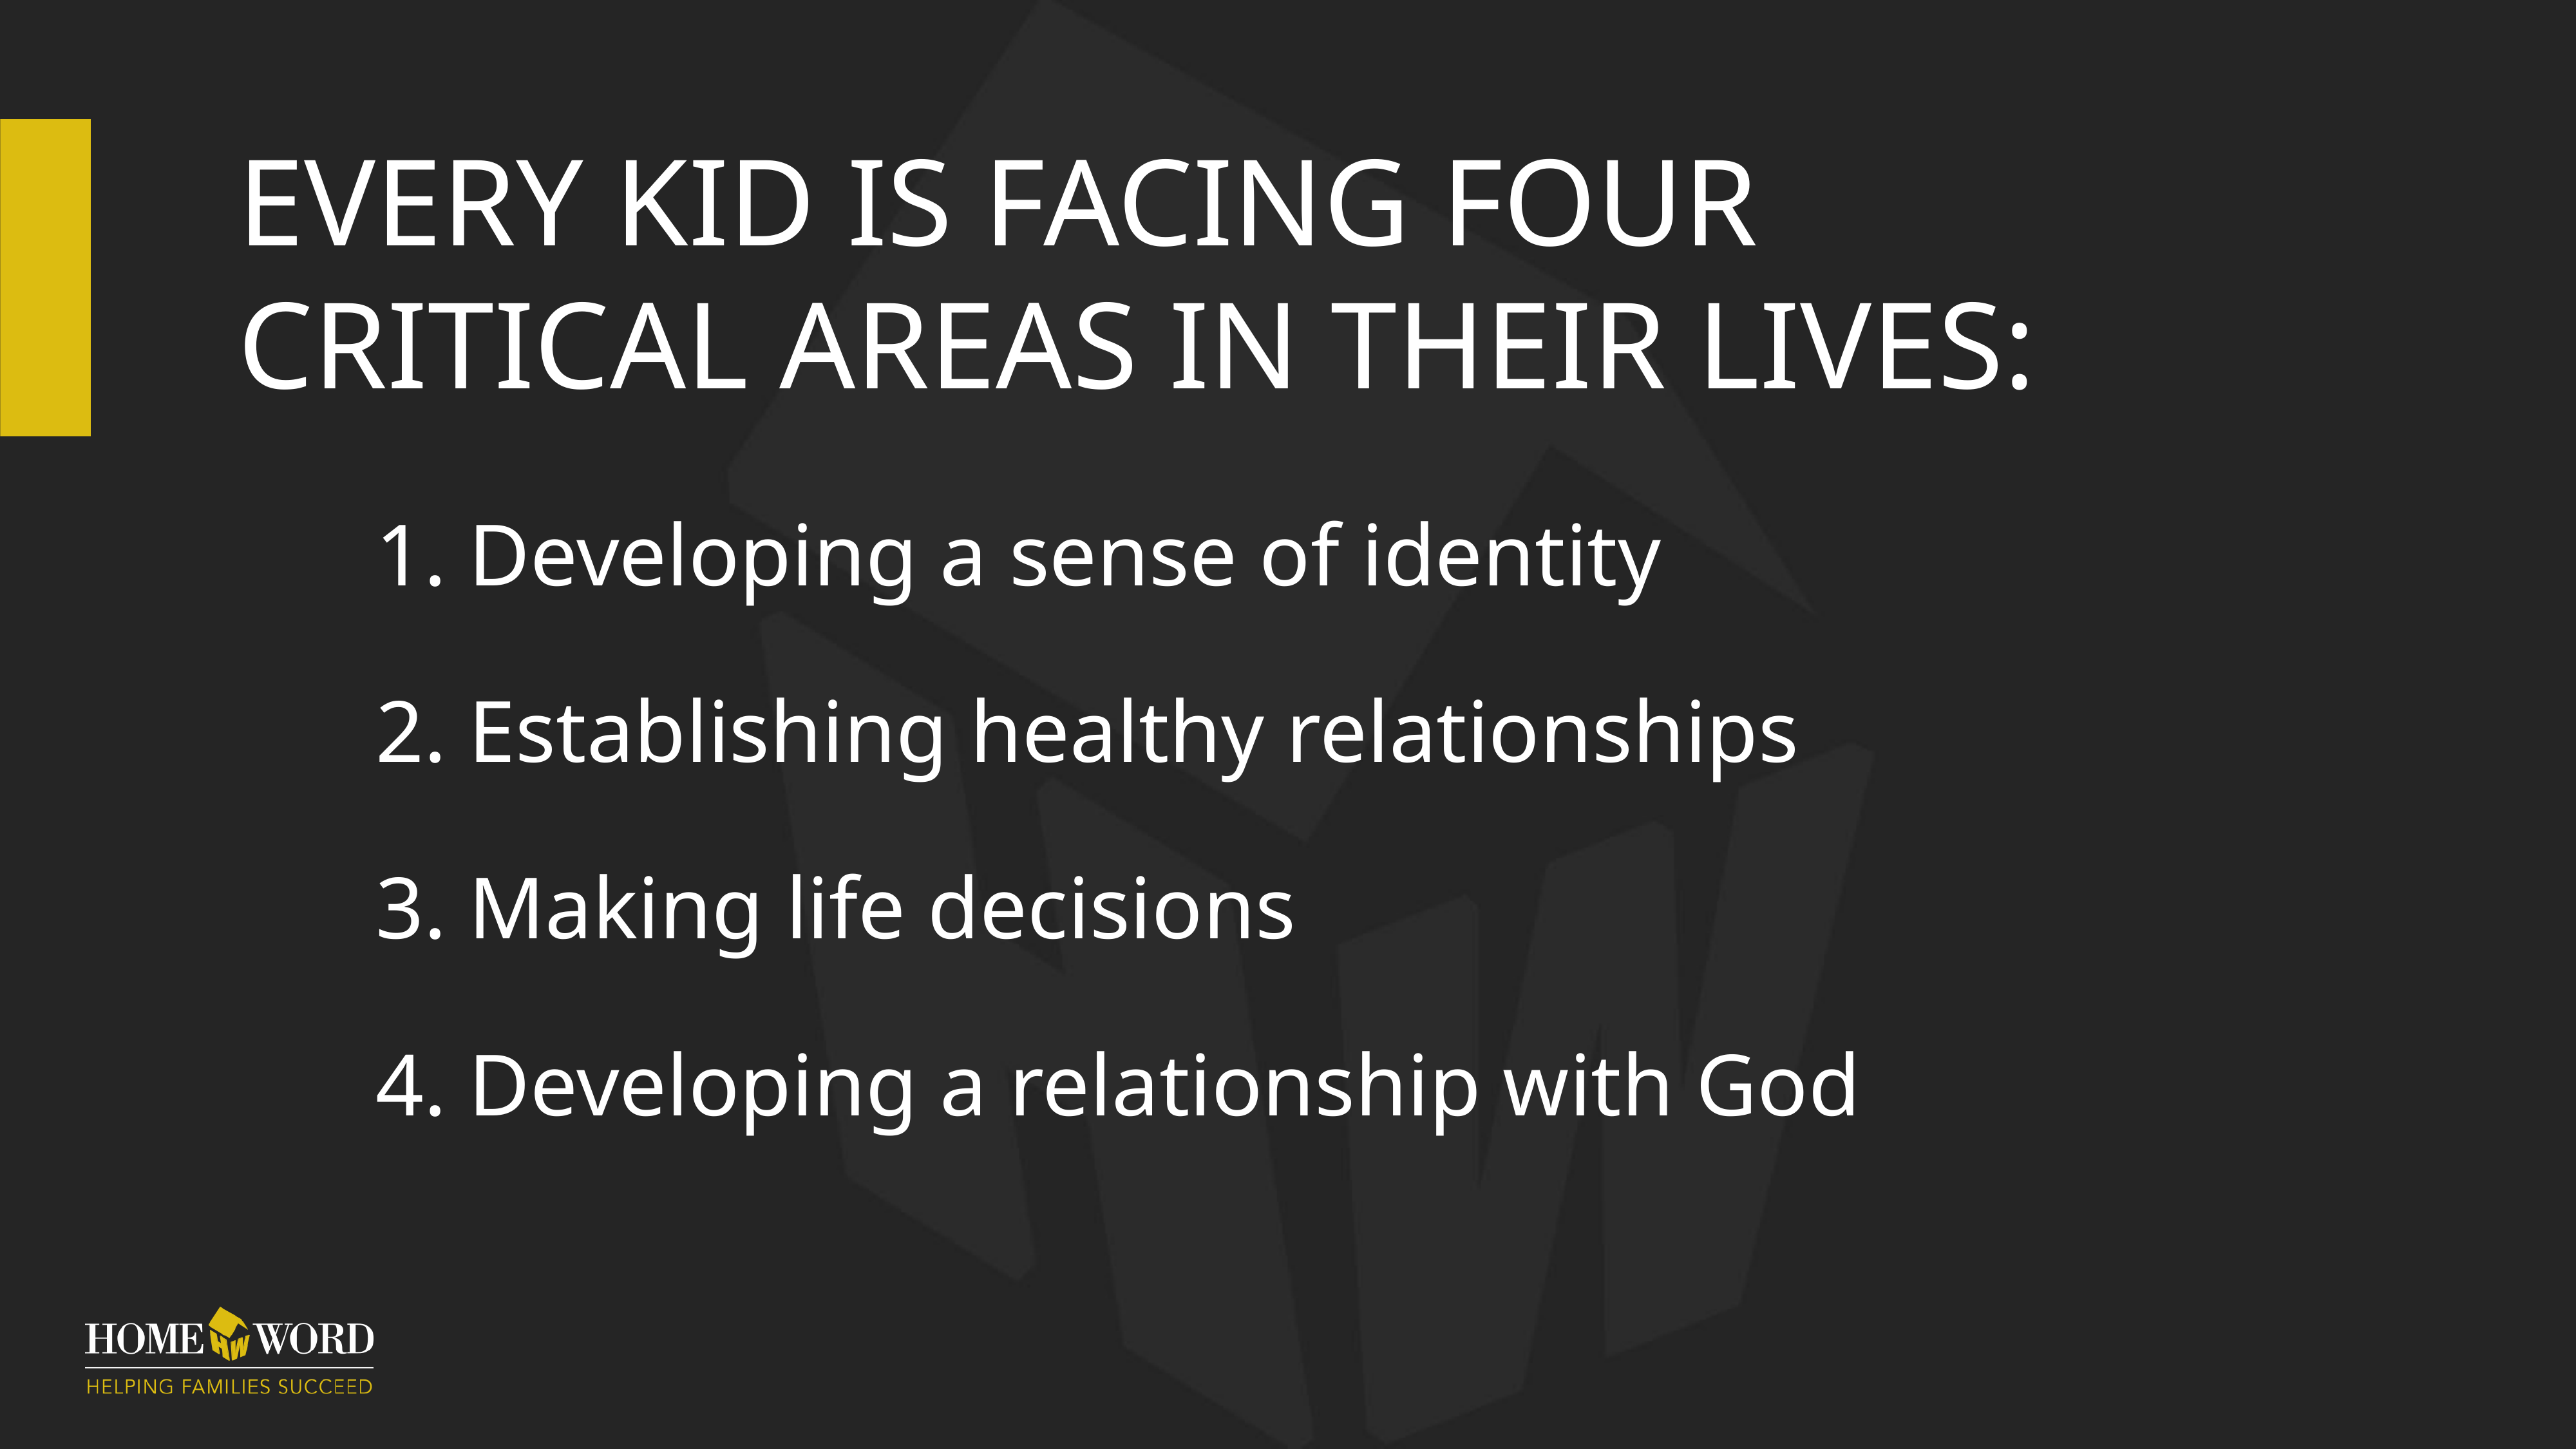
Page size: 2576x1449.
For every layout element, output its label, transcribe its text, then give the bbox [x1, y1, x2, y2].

text_box Developing a sense of identity Establishing healthy relationships Making life decisions Developing a relationship with God [370, 495, 2351, 1249]
title Every kid is facing four critical areas in their lives: [232, 120, 2282, 466]
picture [0, 0, 2576, 1449]
